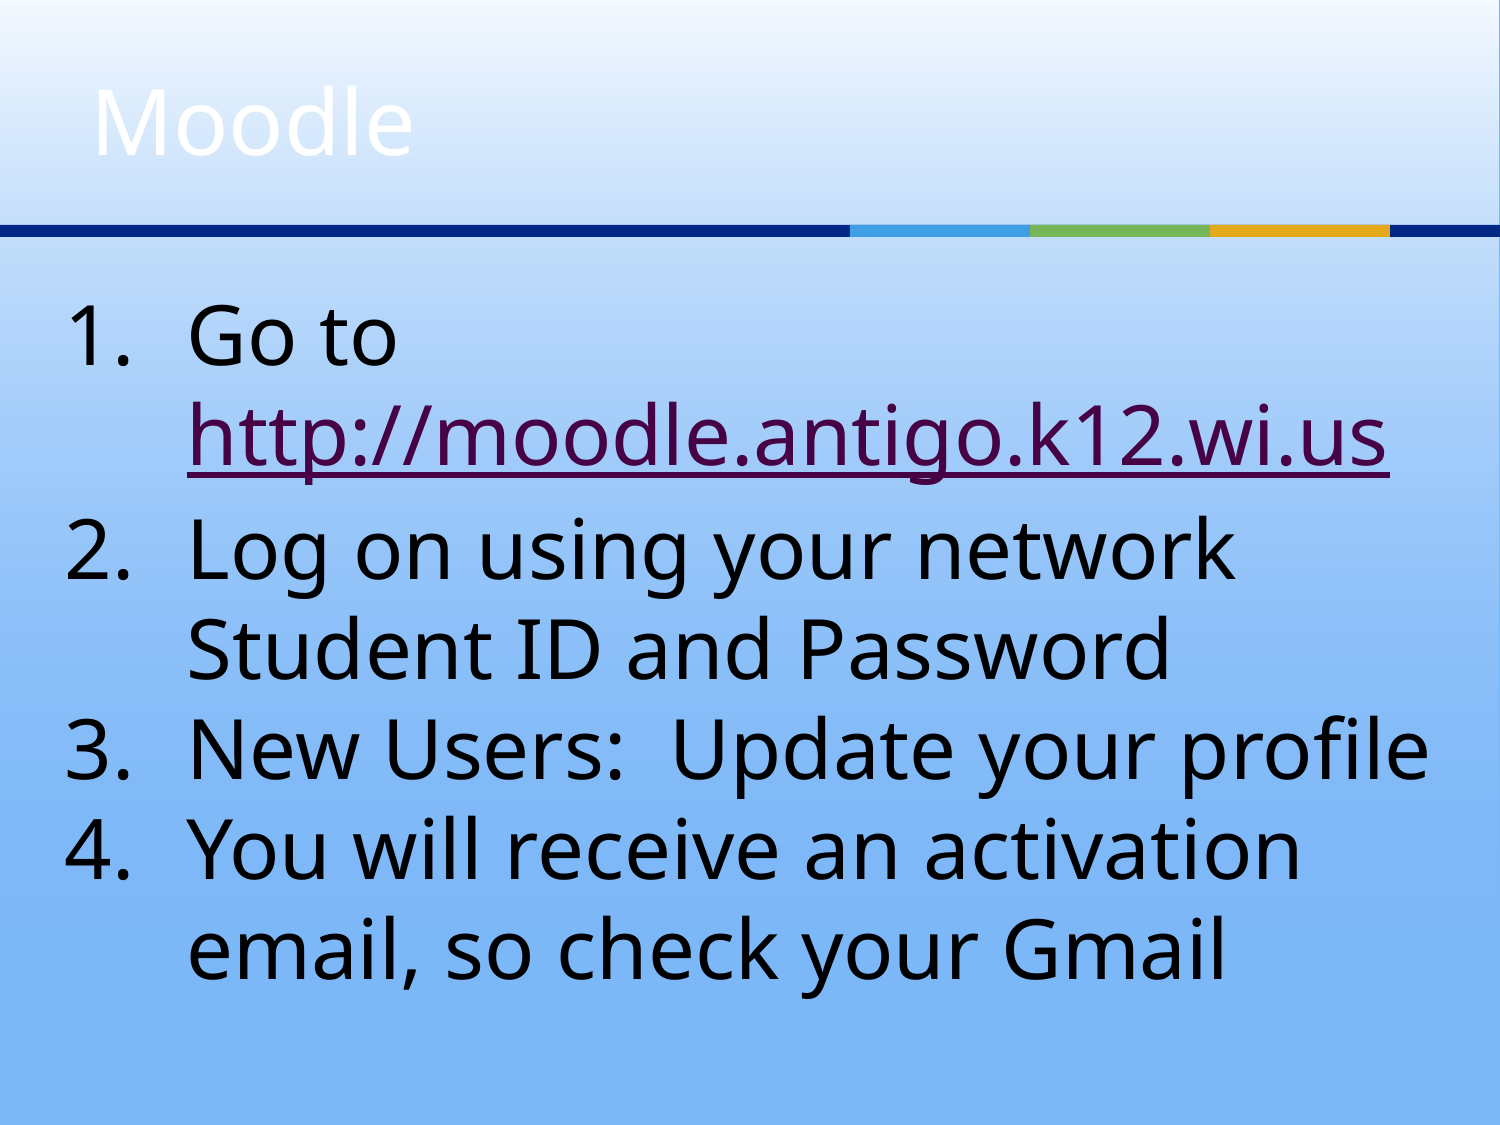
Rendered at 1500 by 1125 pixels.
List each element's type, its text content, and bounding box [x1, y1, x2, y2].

text_box Go to http://moodle.antigo.k12.wi.us Log on using your network Student ID and Password New Users: Update your profile You will receive an activation email, so check your Gmail [50, 274, 1500, 1004]
title Moodle [75, 24, 1425, 213]
